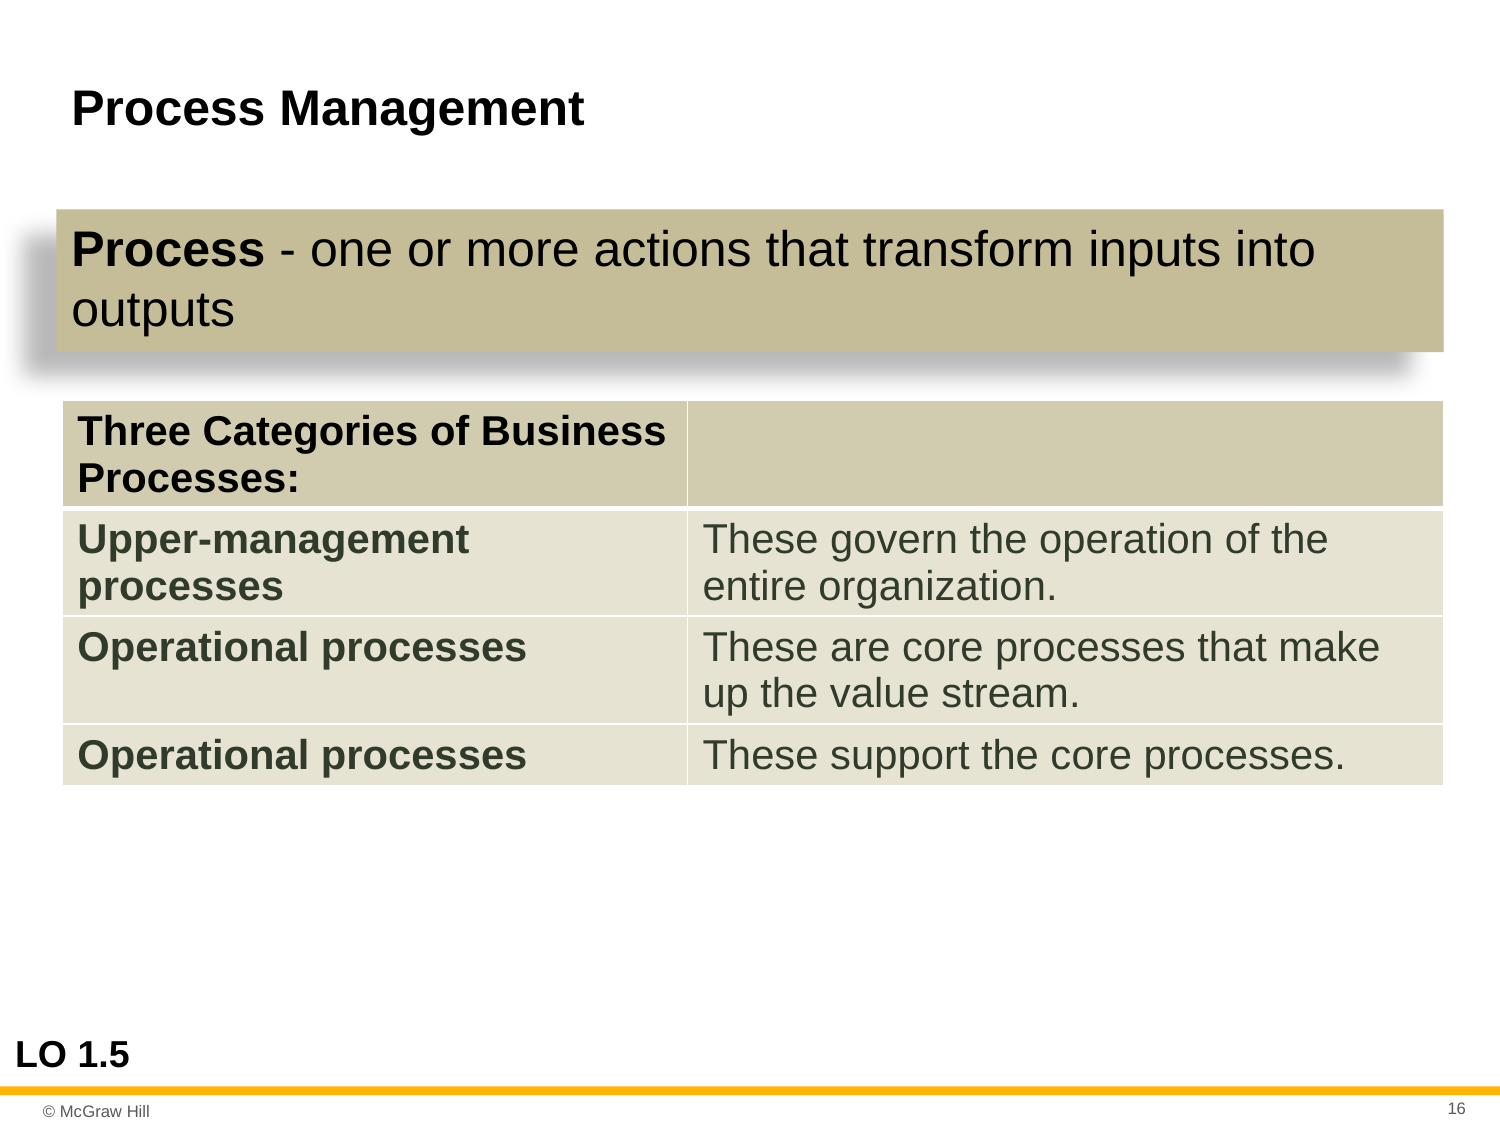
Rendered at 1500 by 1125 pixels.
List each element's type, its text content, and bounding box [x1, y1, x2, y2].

table_cell Operational processes [63, 725, 687, 785]
table_cell These govern the operation of the entire organization. [688, 511, 1443, 615]
table_cell Upper-management processes [63, 511, 687, 615]
list LO 1.5 [0, 1022, 197, 1085]
title Process Management [56, 50, 1444, 162]
table_header [688, 401, 1443, 506]
table_cell These support the core processes. [688, 725, 1443, 785]
table_cell Operational processes [63, 617, 687, 723]
table_header Three Categories of Business Processes: [63, 401, 687, 506]
list Process - one or more actions that transform inputs into outputs [56, 209, 1444, 353]
table_cell These are core processes that make up the value stream. [688, 617, 1443, 723]
